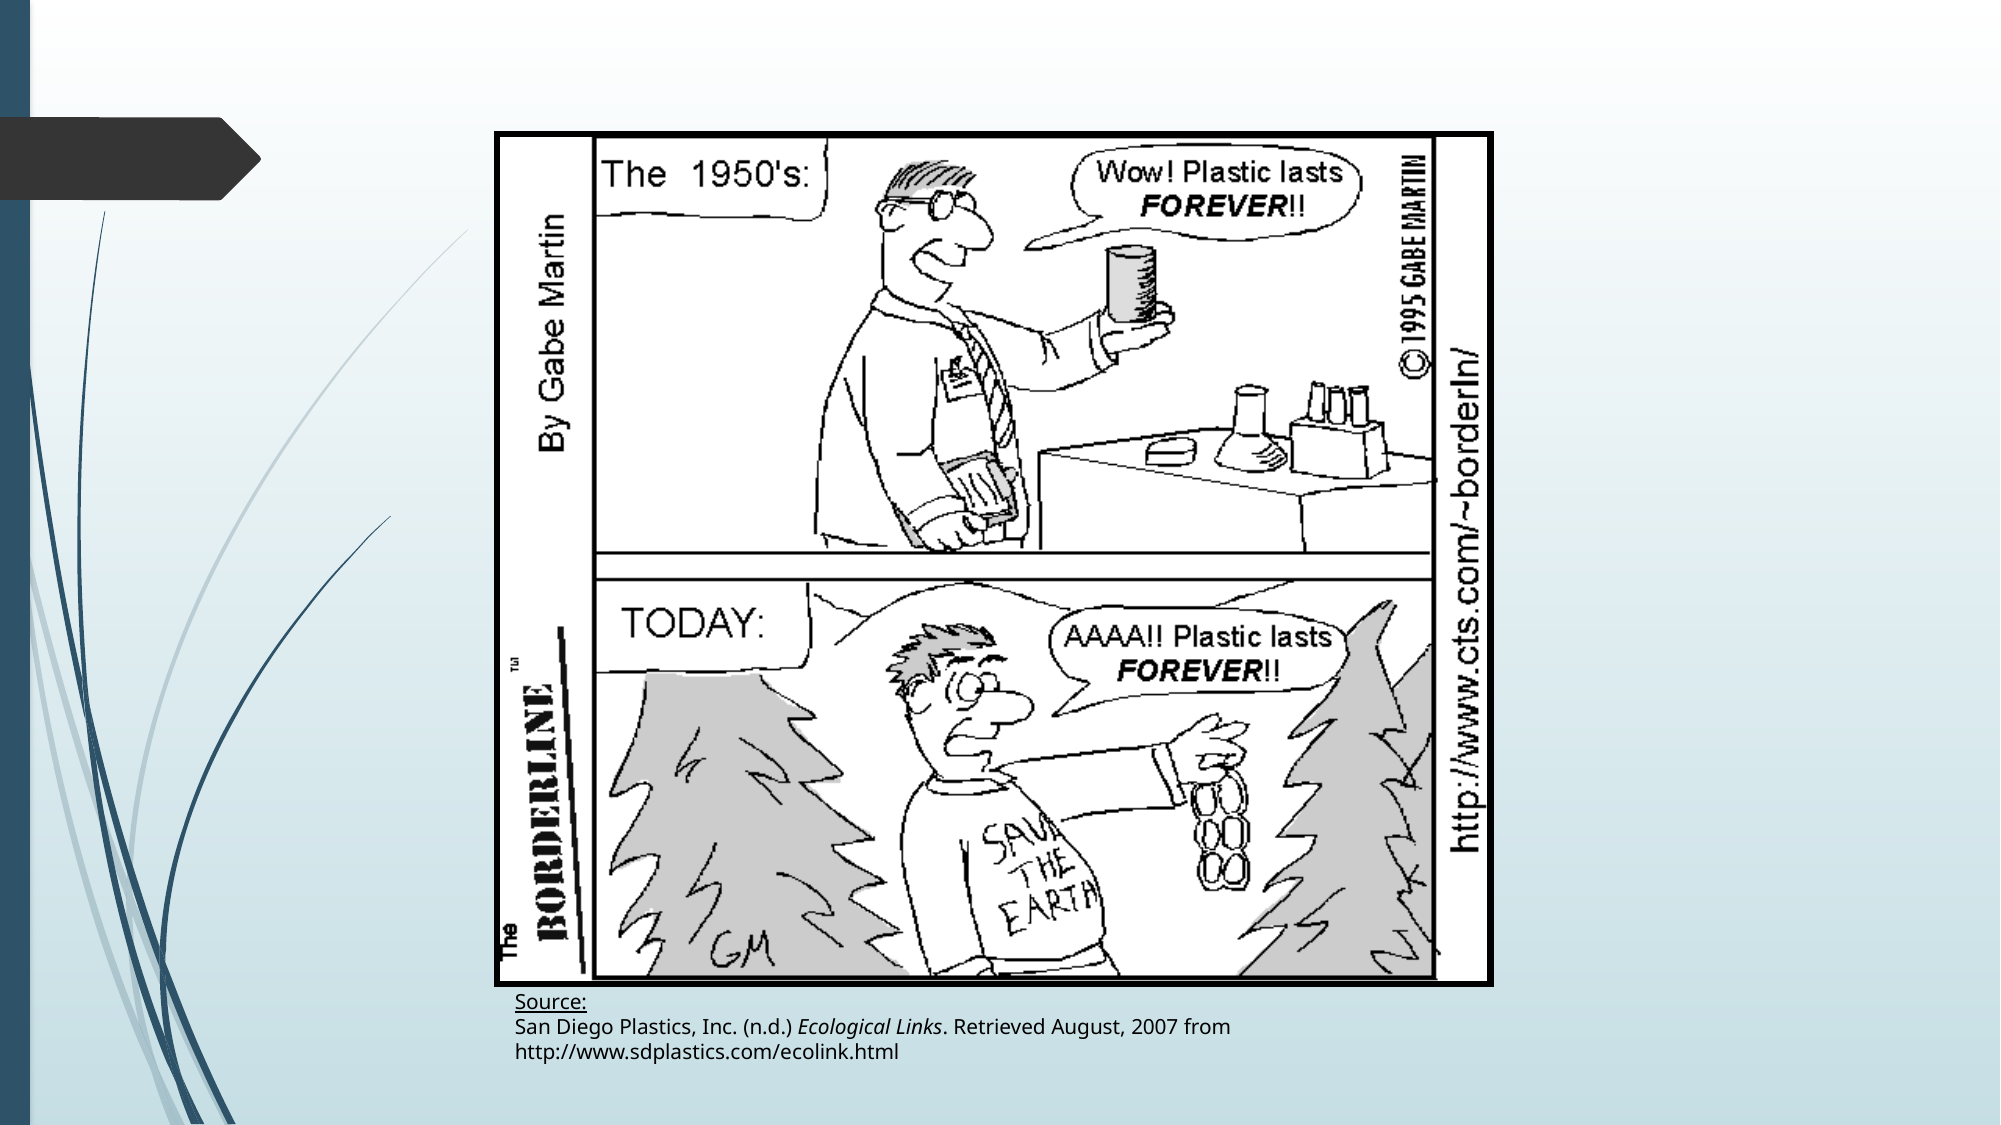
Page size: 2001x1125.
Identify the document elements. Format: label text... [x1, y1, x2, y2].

text_box Source: San Diego Plastics, Inc. (n.d.) Ecological Links. Retrieved August, 2007 from http://www.sdplastics.com/ecolink.html [499, 989, 1341, 1071]
picture [499, 137, 1488, 982]
